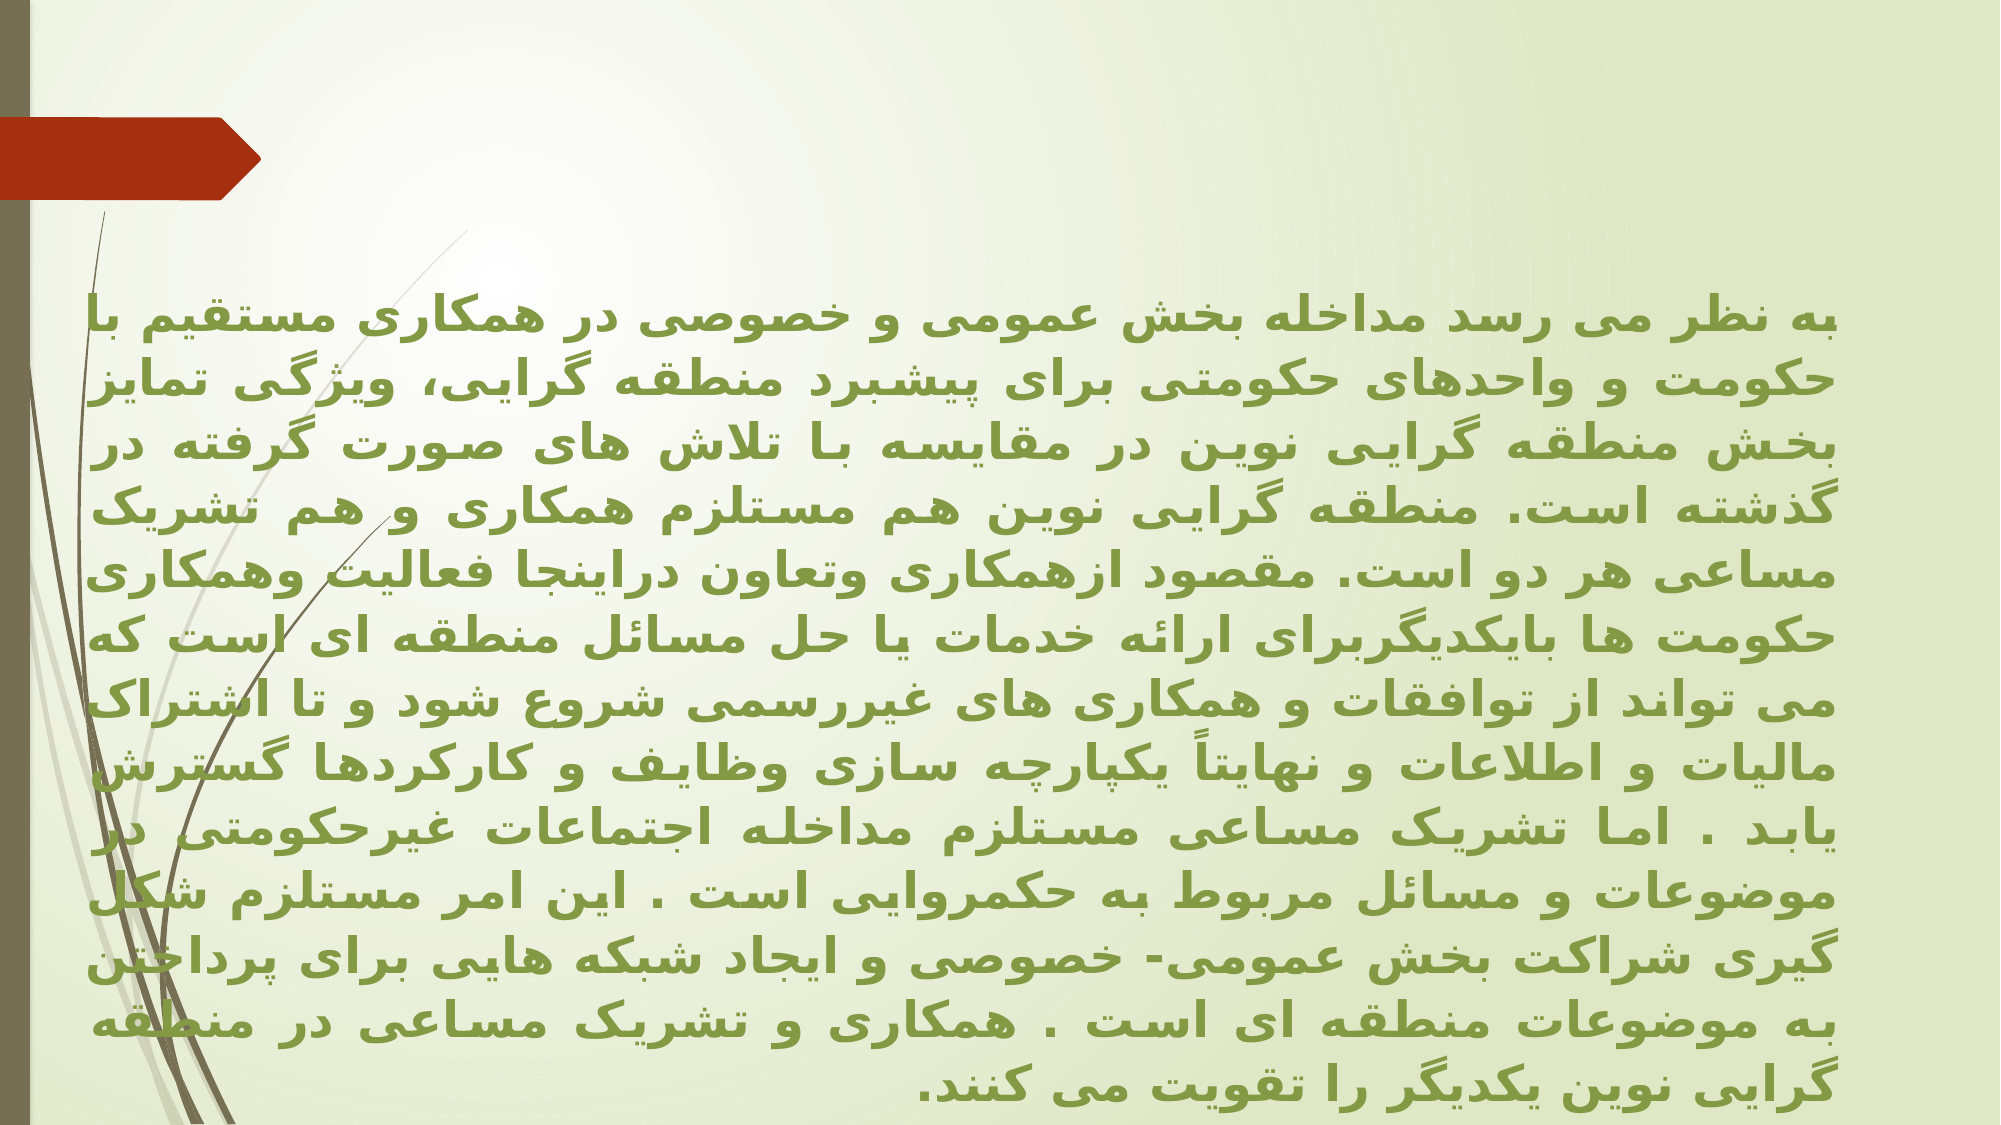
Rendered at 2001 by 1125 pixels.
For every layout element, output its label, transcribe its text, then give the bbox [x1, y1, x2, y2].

text_box به نظر می رسد مداخله بخش عمومی و خصوصی در همکاری مستقیم با حکومت و واحدهای حکومتی برای پیشبرد منطقه گرایی، ویژگی تمایز بخش منطقه گرایی نوین در مقایسه با تلاش های صورت گرفته در گذشته است. منطقه گرایی نوین هم مستلزم همکاری و هم تشریک مساعی هر دو است. مقصود ازهمکاری وتعاون دراینجا فعالیت وهمکاری حکومت ها بایکدیگربرای ارائه خدمات یا حل مسائل منطقه ای است که می تواند از توافقات و همکاری های غیررسمی شروع شود و تا اشتراک مالیات و اطلاعات و نهایتاً یکپارچه سازی وظایف و کارکردها گسترش یابد . اما تشریک مساعی مستلزم مداخله اجتماعات غیرحکومتی در موضوعات و مسائل مربوط به حکمروایی است . این امر مستلزم شکل گیری شراکت بخش عمومی- خصوصی و ایجاد شبکه هایی برای پرداختن به موضوعات منطقه ای است . همکاری و تشریک مساعی در منطقه گرایی نوین یکدیگر را تقویت می کنند. [69, 269, 1854, 1119]
